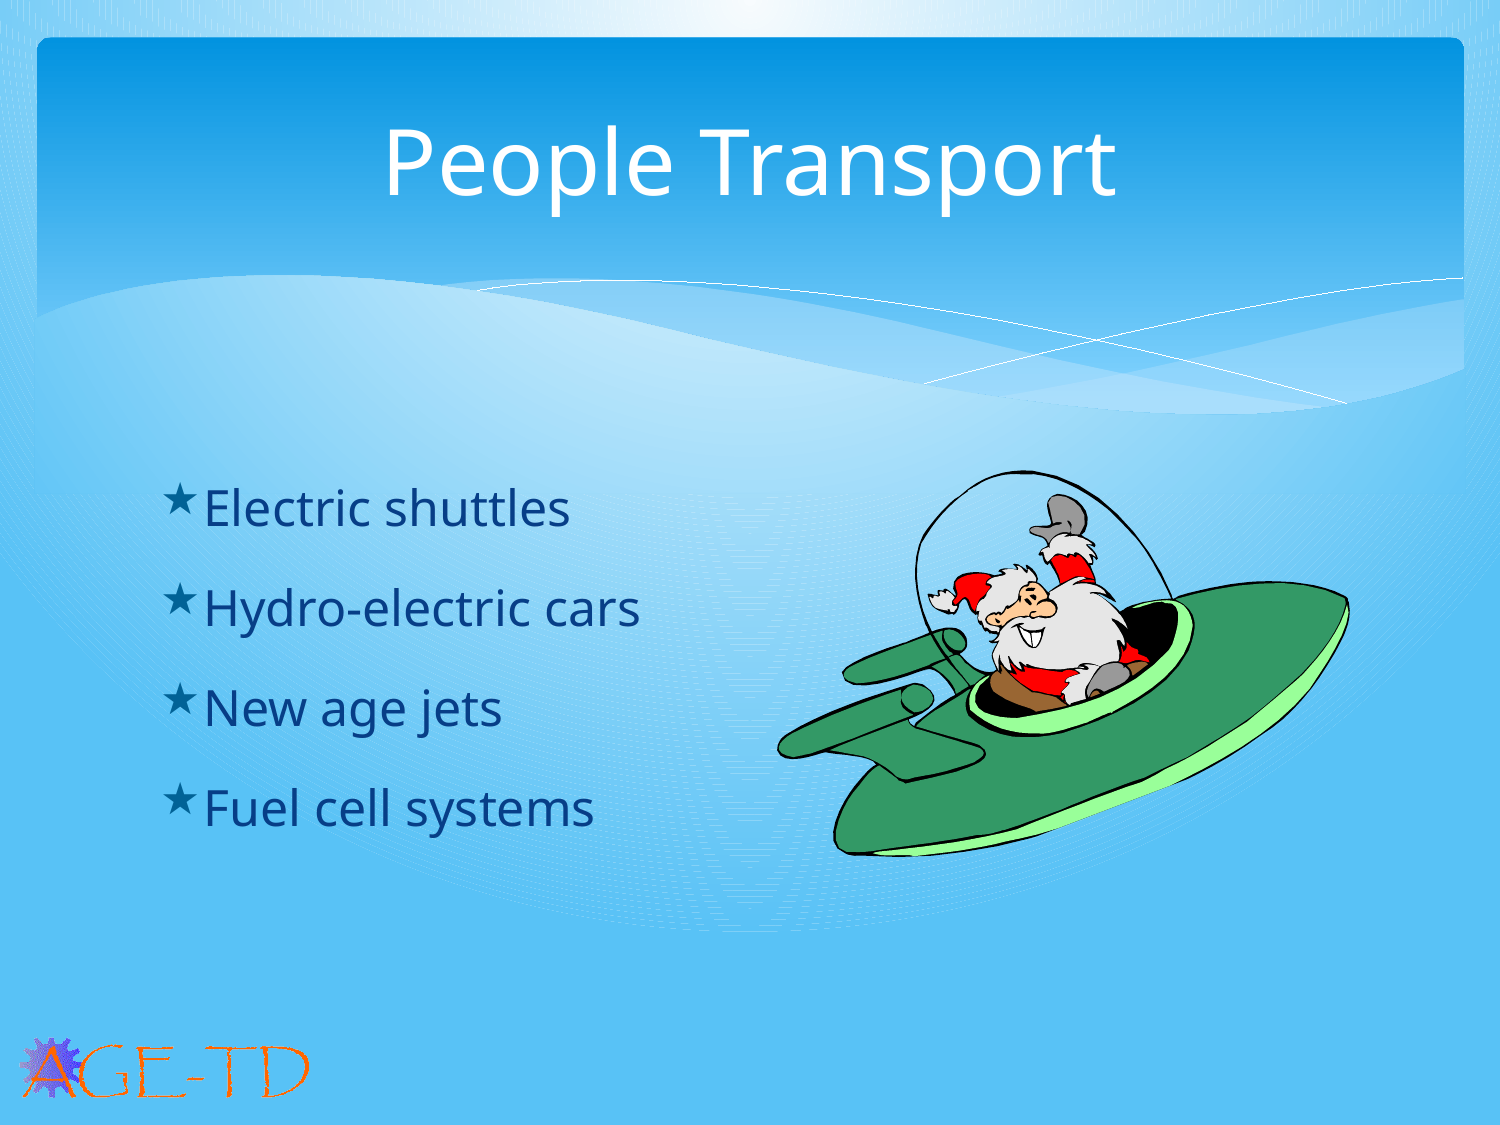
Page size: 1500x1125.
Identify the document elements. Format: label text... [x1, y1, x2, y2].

picture [17, 1029, 313, 1118]
list Electric shuttles Hydro-electric cars New age jets Fuel cell systems [143, 438, 1359, 1005]
picture [737, 455, 1343, 823]
title People Transport [75, 55, 1425, 261]
